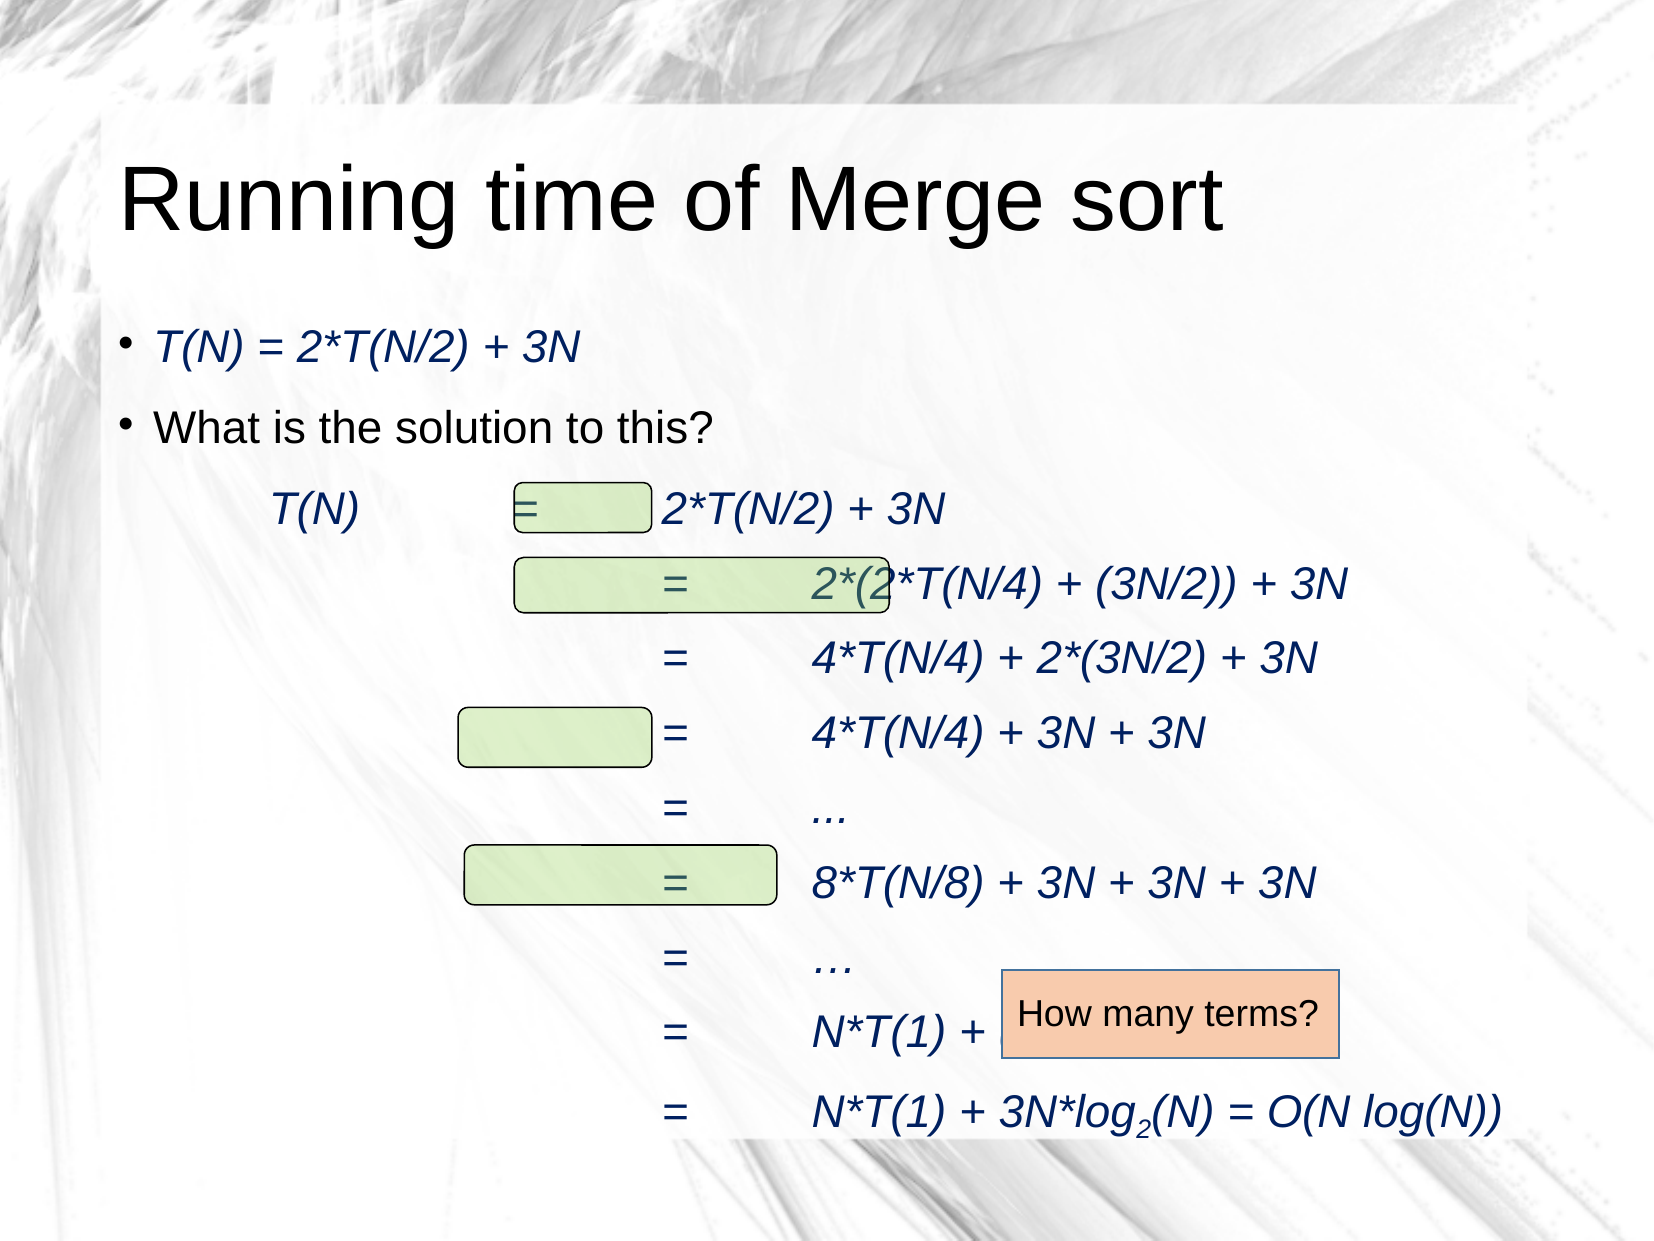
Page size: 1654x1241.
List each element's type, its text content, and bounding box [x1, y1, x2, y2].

list T(N) = 2*T(N/2) + 3N What is the solution to this? T(N) = 2*T(N/2) + 3N = 2*(2*T(N/4) + (3N/2)) + 3N = 4*T(N/4) + 2*(3N/2) + 3N = 4*T(N/4) + 3N + 3N = ... = 8*T(N/8) + 3N + 3N + 3N = … = N*T(1) + (3N + … + 3N) = N*T(1) + 3N*log2(N) = O(N log(N)) [118, 319, 1571, 1109]
title Running time of Merge sort [118, 112, 1506, 281]
text_box [458, 707, 652, 768]
picture [0, 0, 1654, 1241]
text_box How many terms? [1001, 969, 1340, 1058]
text_box [514, 557, 890, 613]
text_box [464, 844, 777, 905]
text_box [514, 482, 652, 533]
